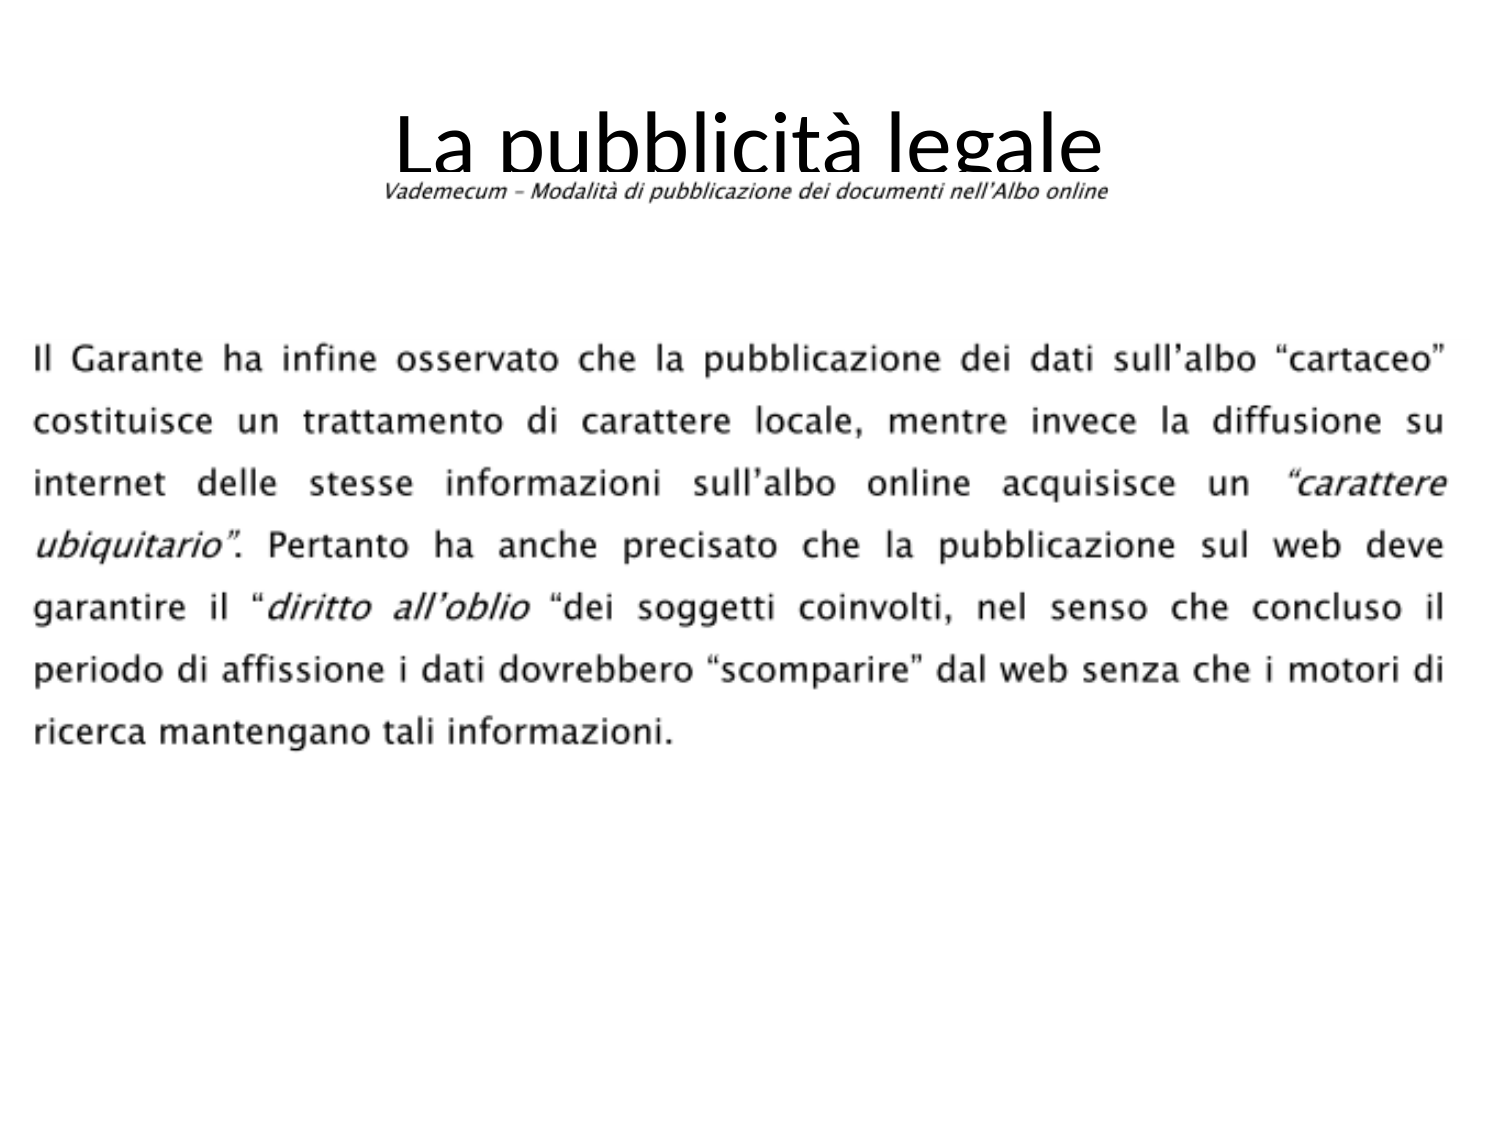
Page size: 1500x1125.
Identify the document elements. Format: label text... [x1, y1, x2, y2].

title La pubblicità legale [74, 44, 1426, 233]
picture [22, 337, 1471, 761]
picture [373, 172, 1123, 215]
